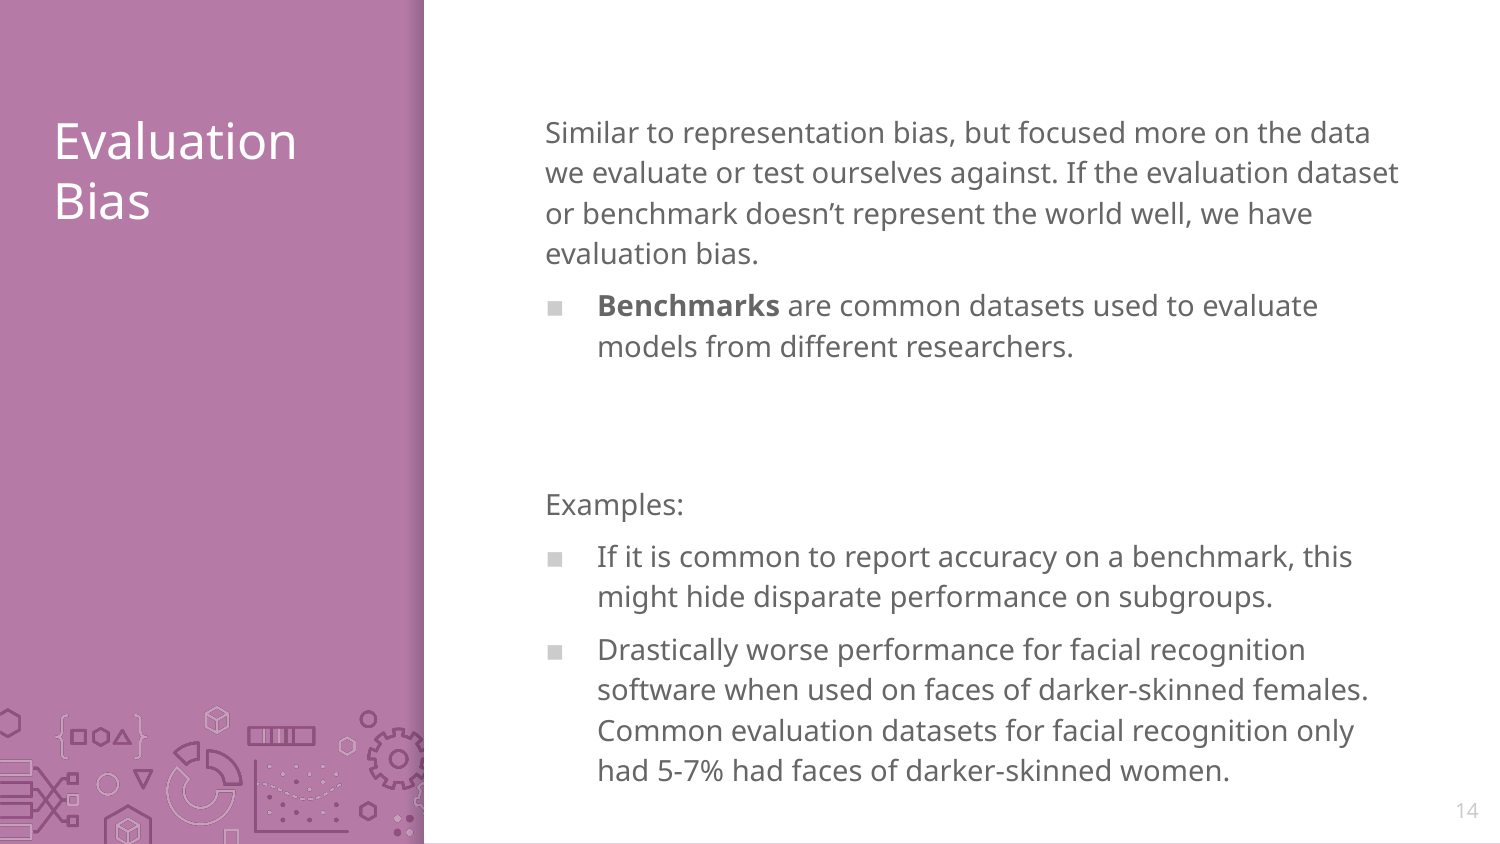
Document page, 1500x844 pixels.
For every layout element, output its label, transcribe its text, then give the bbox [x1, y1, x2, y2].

title Evaluation Bias [38, 94, 375, 748]
slide_number 14 [1403, 779, 1494, 844]
list Similar to representation bias, but focused more on the data we evaluate or test ourselves against. If the evaluation dataset or benchmark doesn’t represent the world well, we have evaluation bias. Benchmarks are common datasets used to evaluate models from different researchers. Examples: If it is common to report accuracy on a benchmark, this might hide disparate performance on subgroups. Drastically worse performance for facial recognition software when used on faces of darker-skinned females. Common evaluation datasets for facial recognition only had 5-7% had faces of darker-skinned women. [506, 94, 1425, 748]
picture [0, 701, 424, 844]
